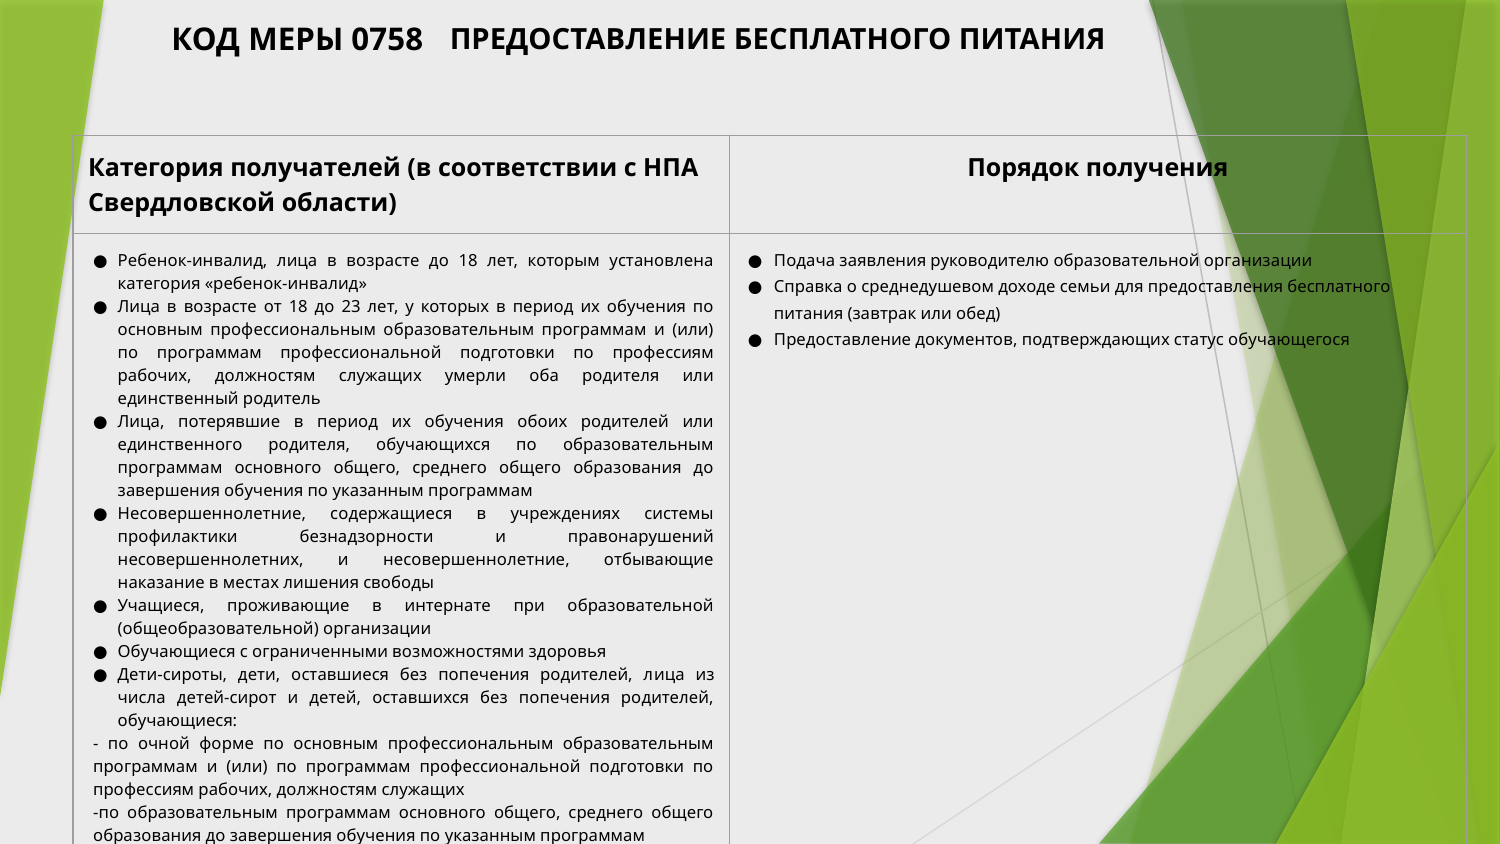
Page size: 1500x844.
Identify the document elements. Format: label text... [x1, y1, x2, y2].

table_header Порядок получения [730, 136, 1466, 233]
table_header Категория получателей (в соответствии с НПА Свердловской области) [74, 136, 729, 233]
table_cell Ребенок-инвалид, лица в возрасте до 18 лет, которым установлена категория «ребенок-инвалид» Лица в возрасте от 18 до 23 лет, у которых в период их обучения по основным профессиональным образовательным программам и (или) по программам профессиональной подготовки по профессиям рабочих, должностям служащих умерли оба родителя или единственный родитель Лица, потерявшие в период их обучения обоих родителей или единственного родителя, обучающихся по образовательным программам основного общего, среднего общего образования до завершения обучения по указанным программам Несовершеннолетние, содержащиеся в учреждениях системы профилактики безнадзорности и правонарушений несовершеннолетних, и несовершеннолетние, отбывающие наказание в местах лишения свободы Учащиеся, проживающие в интернате при образовательной (общеобразовательной) организации Обучающиеся с ограниченными возможностями здоровья Дети-сироты, дети, оставшиеся без попечения родителей, лица из числа детей-сирот и детей, оставшихся без попечения родителей, обучающиеся: - по очной форме по основным профессиональным образовательным программам и (или) по программам профессиональной подготовки по профессиям рабочих, должностям служащих -по образовательным программам основного общего, среднего общего образования до завершения обучения по указанным программам Дети из числа многодетных семей Отдельные категории граждан, проживающие в малоимущих семьях [74, 234, 729, 844]
table_cell Подача заявления руководителю образовательной организации Справка о среднедушевом доходе семьи для предоставления бесплатного питания (завтрак или обед) Предоставление документов, подтверждающих статус обучающегося [730, 234, 1466, 844]
title ПРЕДОСТАВЛЕНИЕ БЕСПЛАТНОГО ПИТАНИЯ [438, 0, 1384, 75]
text_box КОД МЕРЫ 0758 [122, 0, 438, 75]
